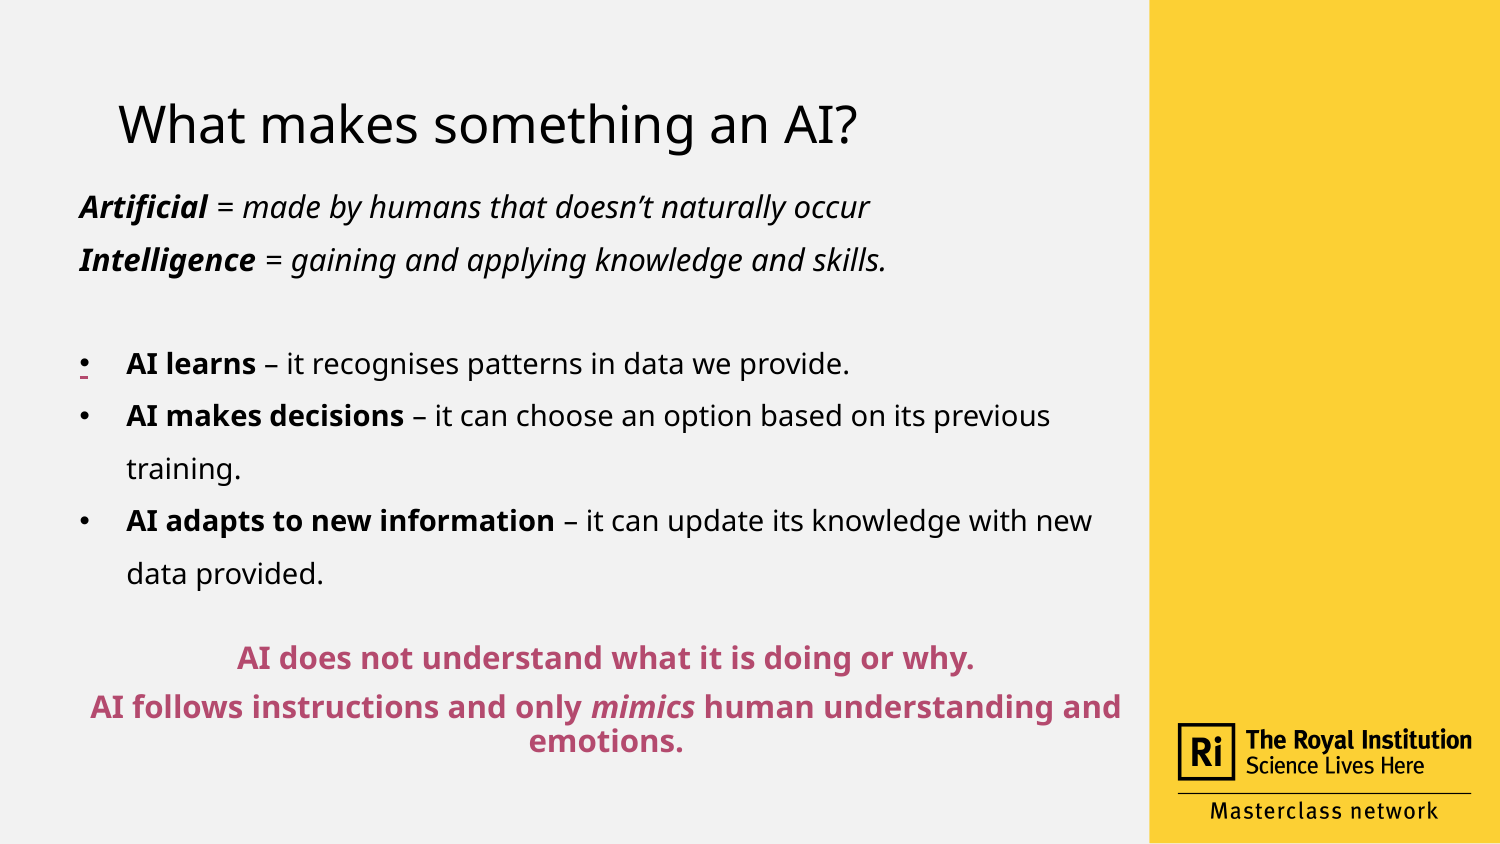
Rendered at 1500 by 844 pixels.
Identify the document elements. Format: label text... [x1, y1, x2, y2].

title What makes something an AI? [103, 44, 1397, 208]
picture [1149, 702, 1500, 844]
text_box AI learns – it recognises patterns in data we provide. AI makes decisions – it can choose an option based on its previous training. AI adapts to new information – it can update its knowledge with new data provided. [64, 320, 1125, 598]
list Artificial = made by humans that doesn’t naturally occur Intelligence = gaining and applying knowledge and skills. AI does not understand what it is doing or why. AI follows instructions and only mimics human understanding and emotions. [64, 179, 1149, 785]
